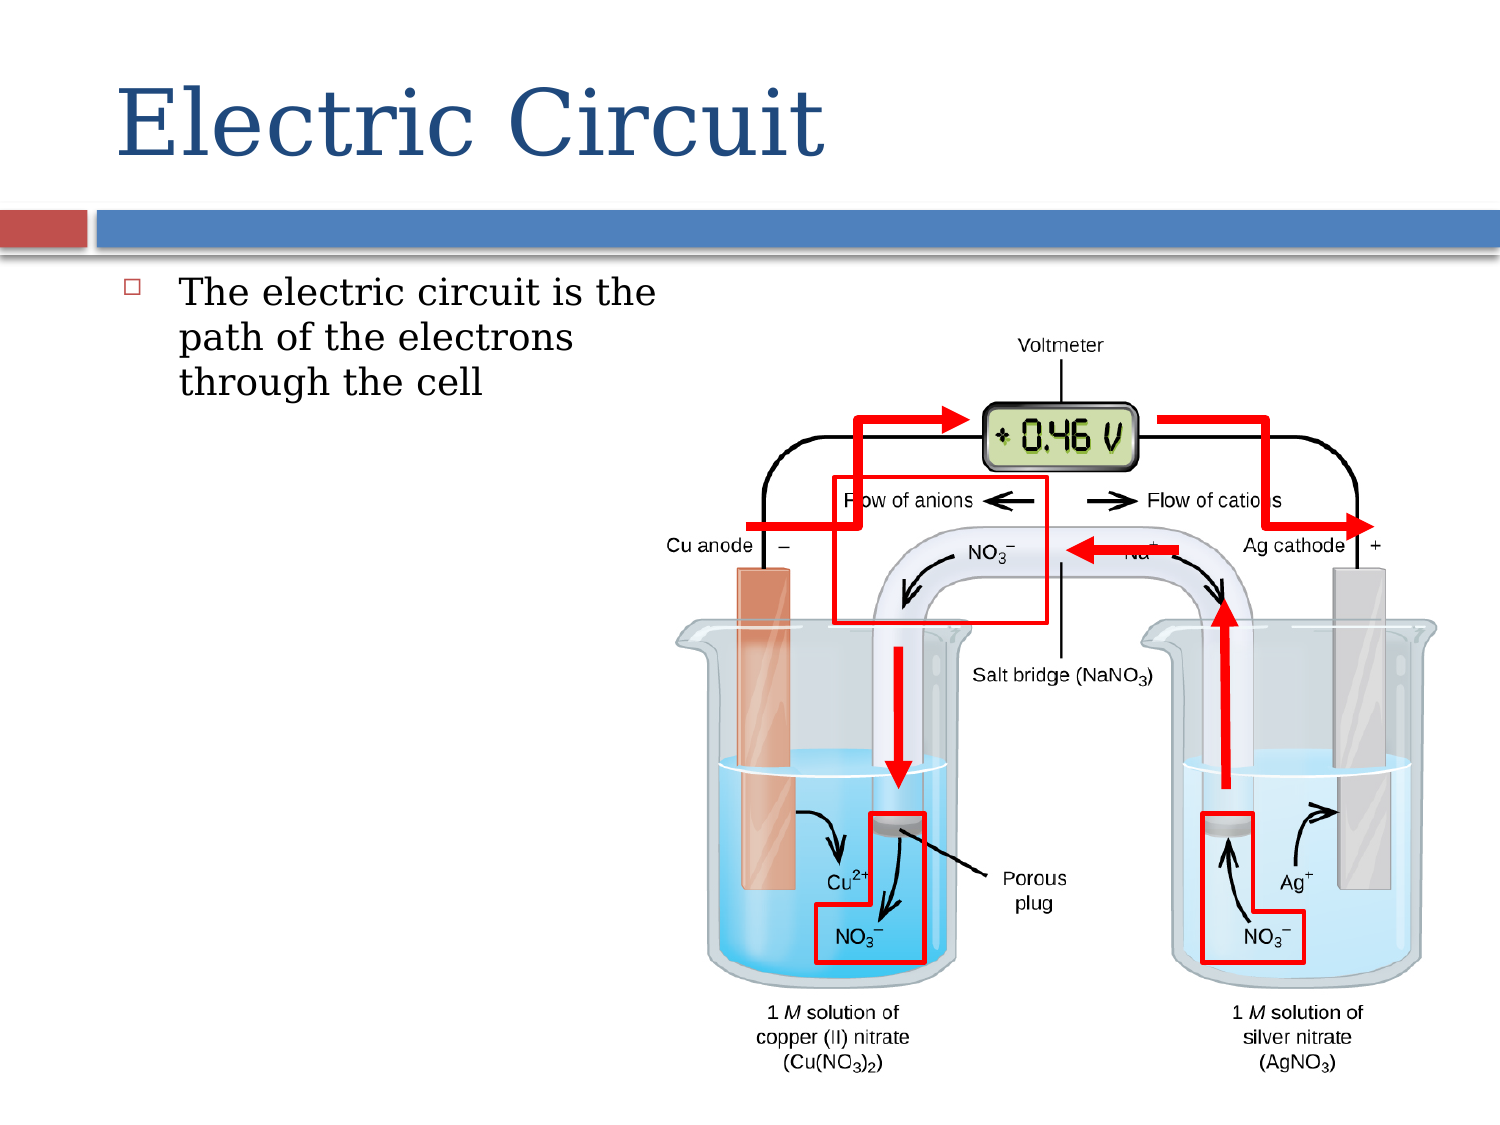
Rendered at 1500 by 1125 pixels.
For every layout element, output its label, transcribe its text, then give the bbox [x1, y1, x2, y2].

title Electric Circuit [99, 37, 1438, 200]
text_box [646, 317, 1463, 1088]
list The electric circuit is the path of the electrons through the cell [99, 260, 673, 1011]
